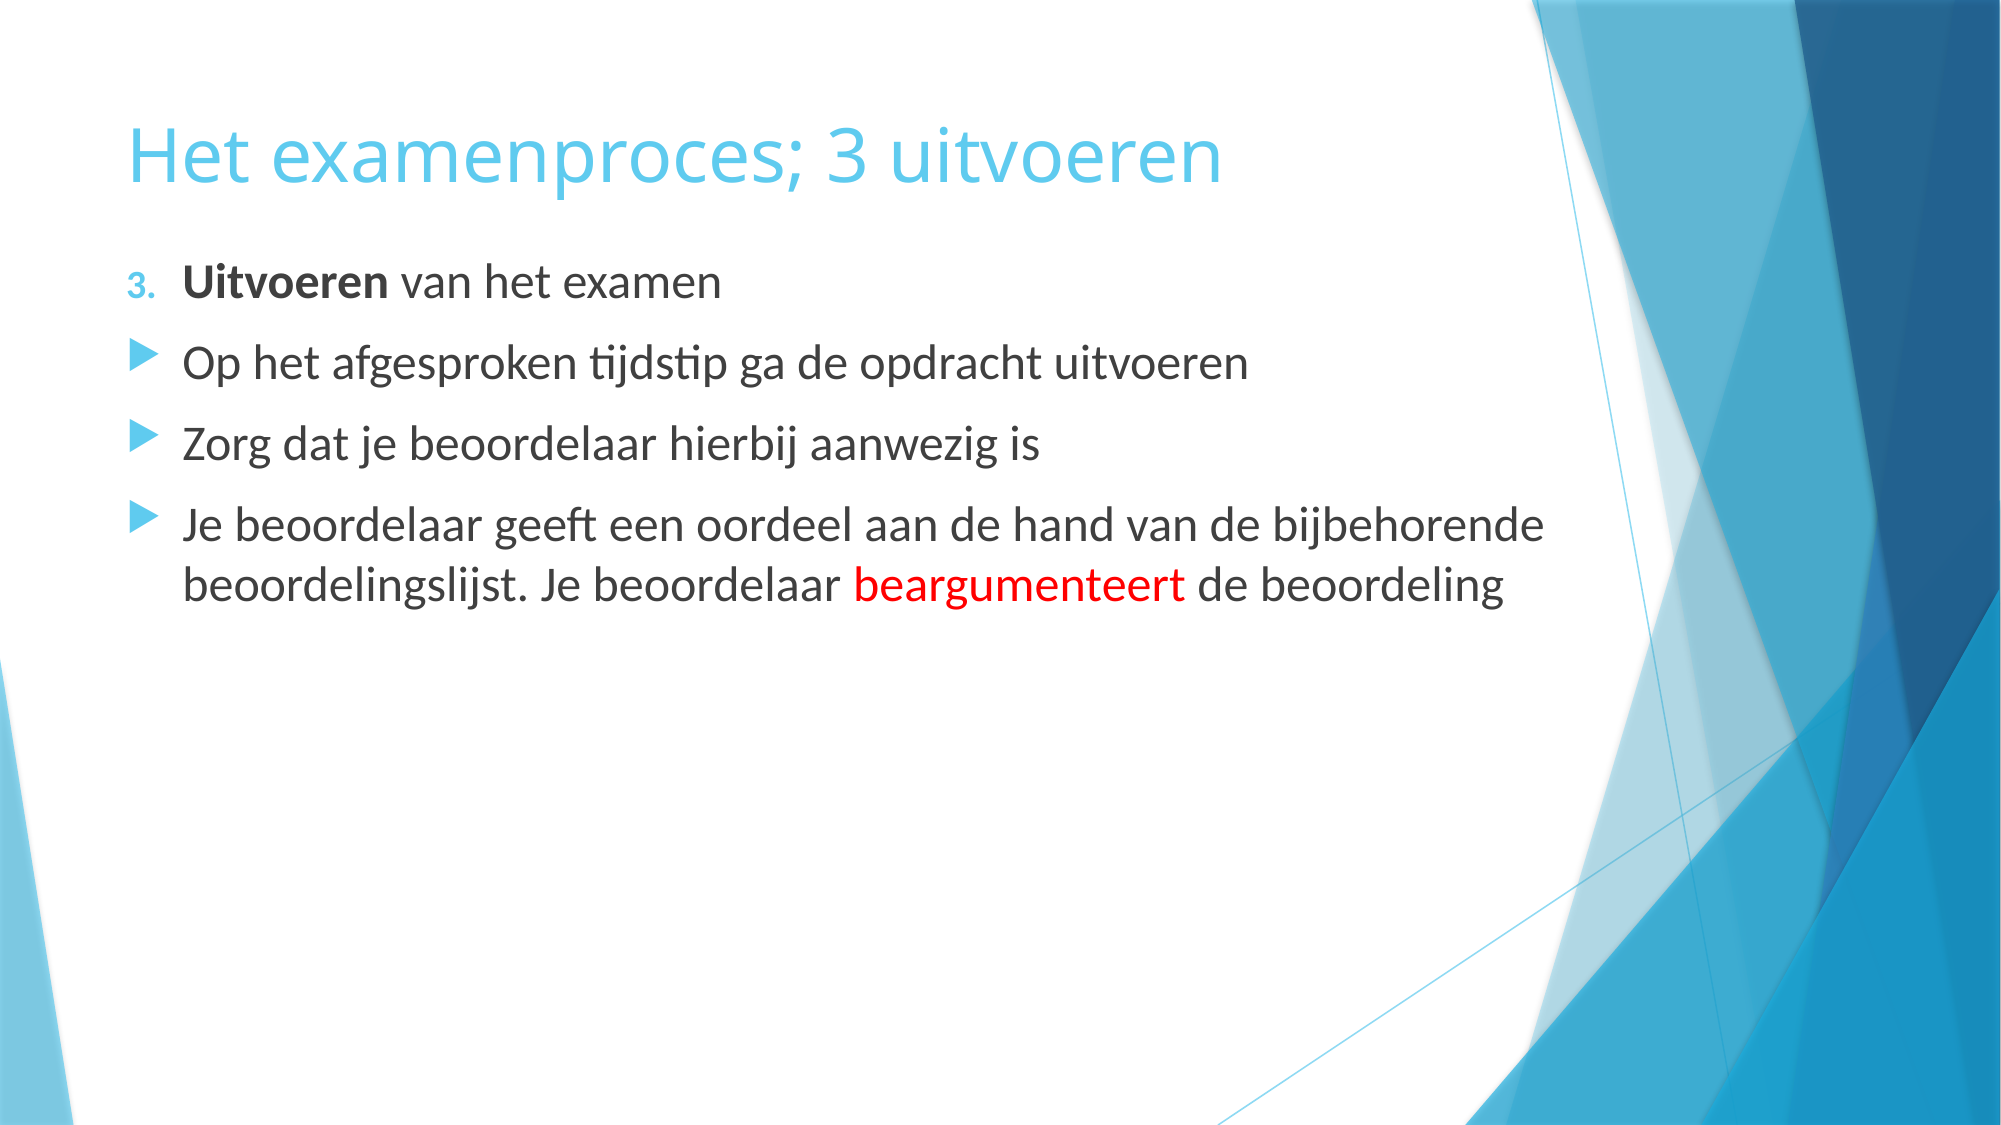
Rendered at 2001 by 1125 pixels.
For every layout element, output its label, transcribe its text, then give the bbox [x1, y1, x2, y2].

list Uitvoeren van het examen Op het afgesproken tijdstip ga de opdracht uitvoeren Zorg dat je beoordelaar hierbij aanwezig is Je beoordelaar geeft een oordeel aan de hand van de bijbehorende beoordelingslijst. Je beoordelaar beargumenteert de beoordeling [111, 241, 1676, 991]
title Het examenproces; 3 uitvoeren [111, 99, 1522, 241]
